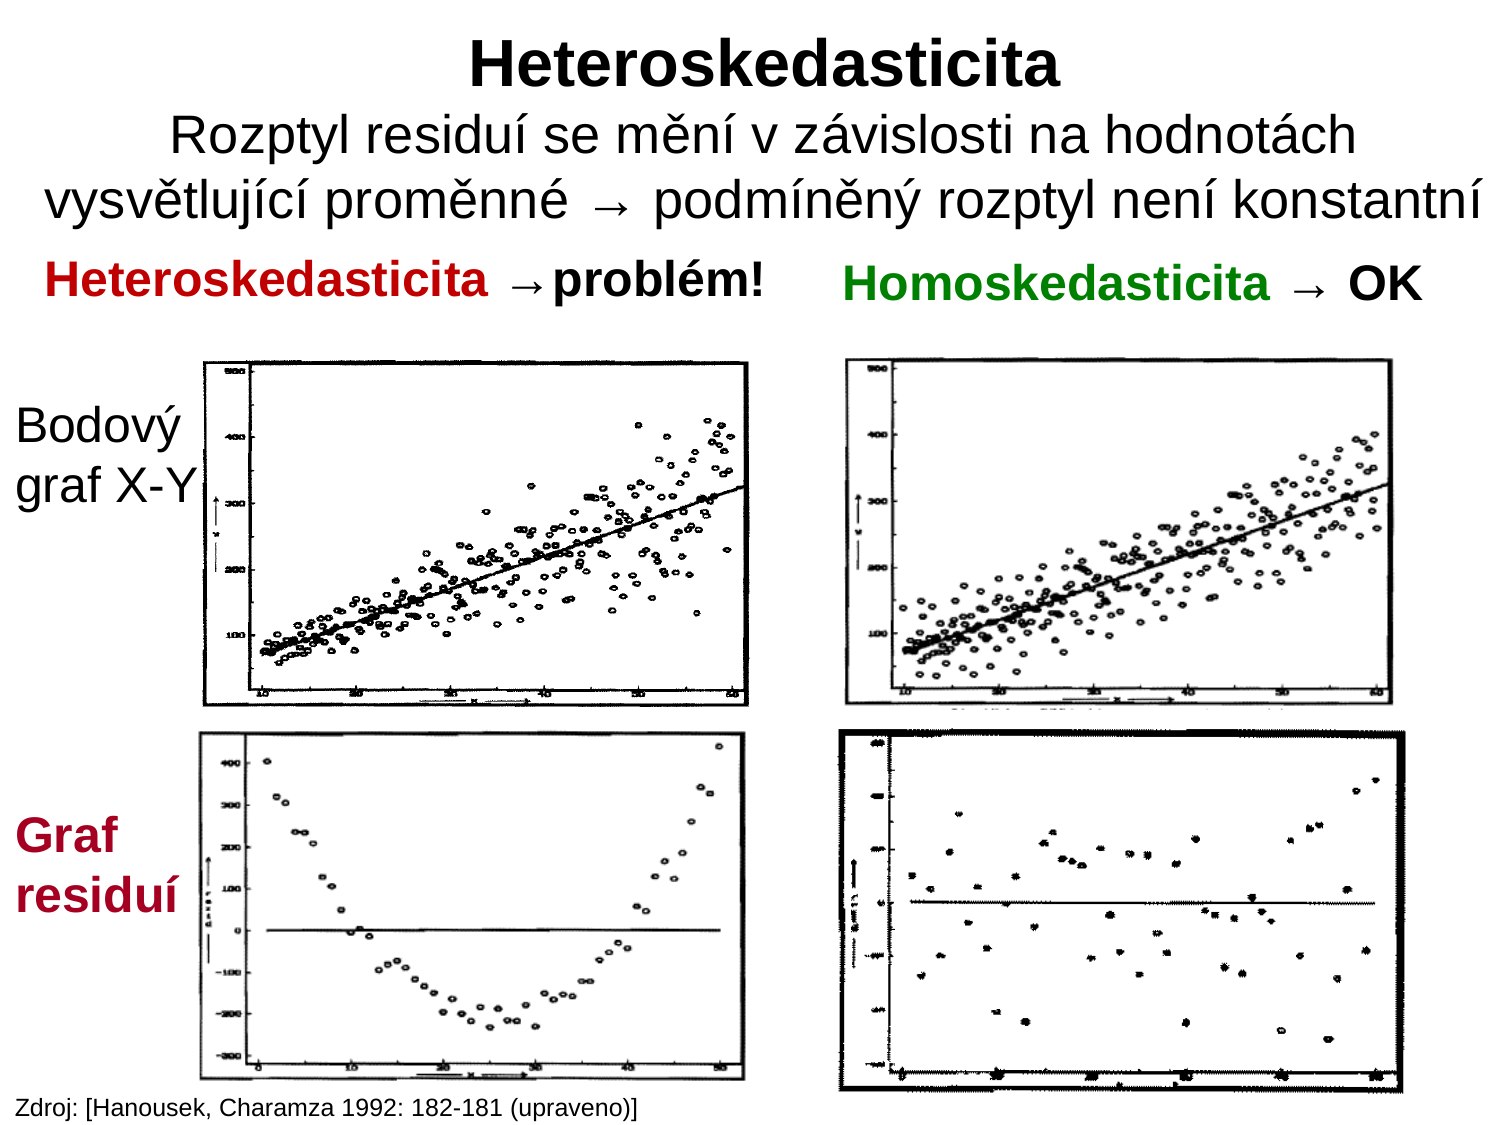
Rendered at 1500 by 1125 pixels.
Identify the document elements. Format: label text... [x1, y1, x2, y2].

list Bodový graf X-Y Graf residuí [0, 385, 463, 1061]
picture [200, 357, 753, 711]
picture [832, 726, 1409, 1099]
text_box Zdroj: [Hanousek, Charamza 1992: 182-181 (upraveno)] [0, 1084, 752, 1125]
picture [844, 357, 1397, 711]
title Heteroskedasticita Rozptyl residuí se mění v závislosti na hodnotách vysvětlující proměnné → podmíněný rozptyl není konstantní [29, 30, 1500, 219]
list Heteroskedasticita →problém! [29, 255, 786, 315]
list Homoskedasticita → OK [827, 255, 1491, 318]
picture [193, 726, 747, 1085]
